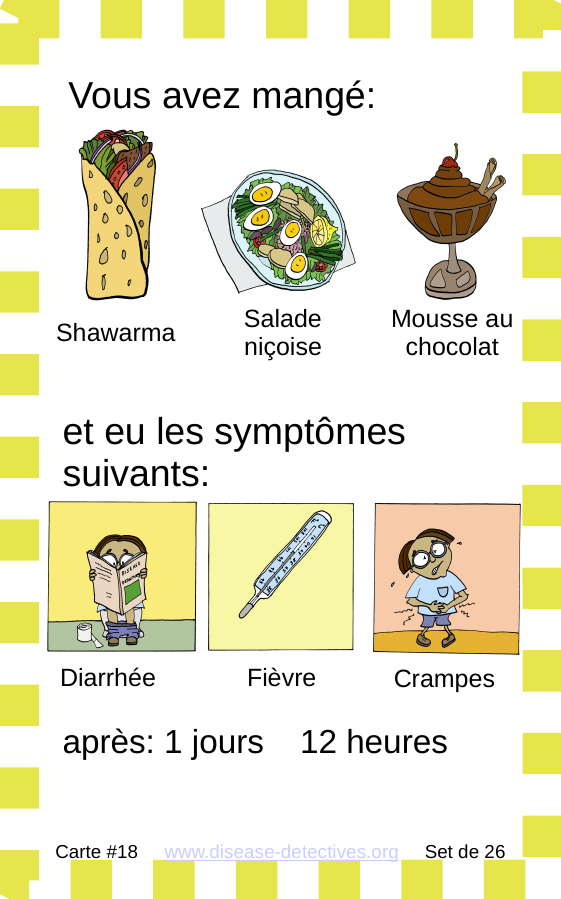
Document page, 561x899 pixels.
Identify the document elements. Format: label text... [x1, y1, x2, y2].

picture [392, 140, 513, 302]
text_box Mousse au chocolat [372, 296, 532, 368]
text_box Diarrhée [37, 655, 179, 699]
picture [200, 164, 366, 302]
picture [372, 501, 521, 656]
text_box [18, 17, 544, 881]
text_box Carte #18 www.disease-detectives.org Set de 26 [35, 833, 525, 870]
picture [47, 500, 197, 652]
text_box Salade niçoise [218, 310, 349, 368]
text_box Shawarma [30, 310, 202, 354]
picture [74, 122, 157, 302]
text_box Crampes [373, 663, 516, 699]
text_box Fièvre [210, 660, 353, 699]
picture [206, 502, 356, 652]
